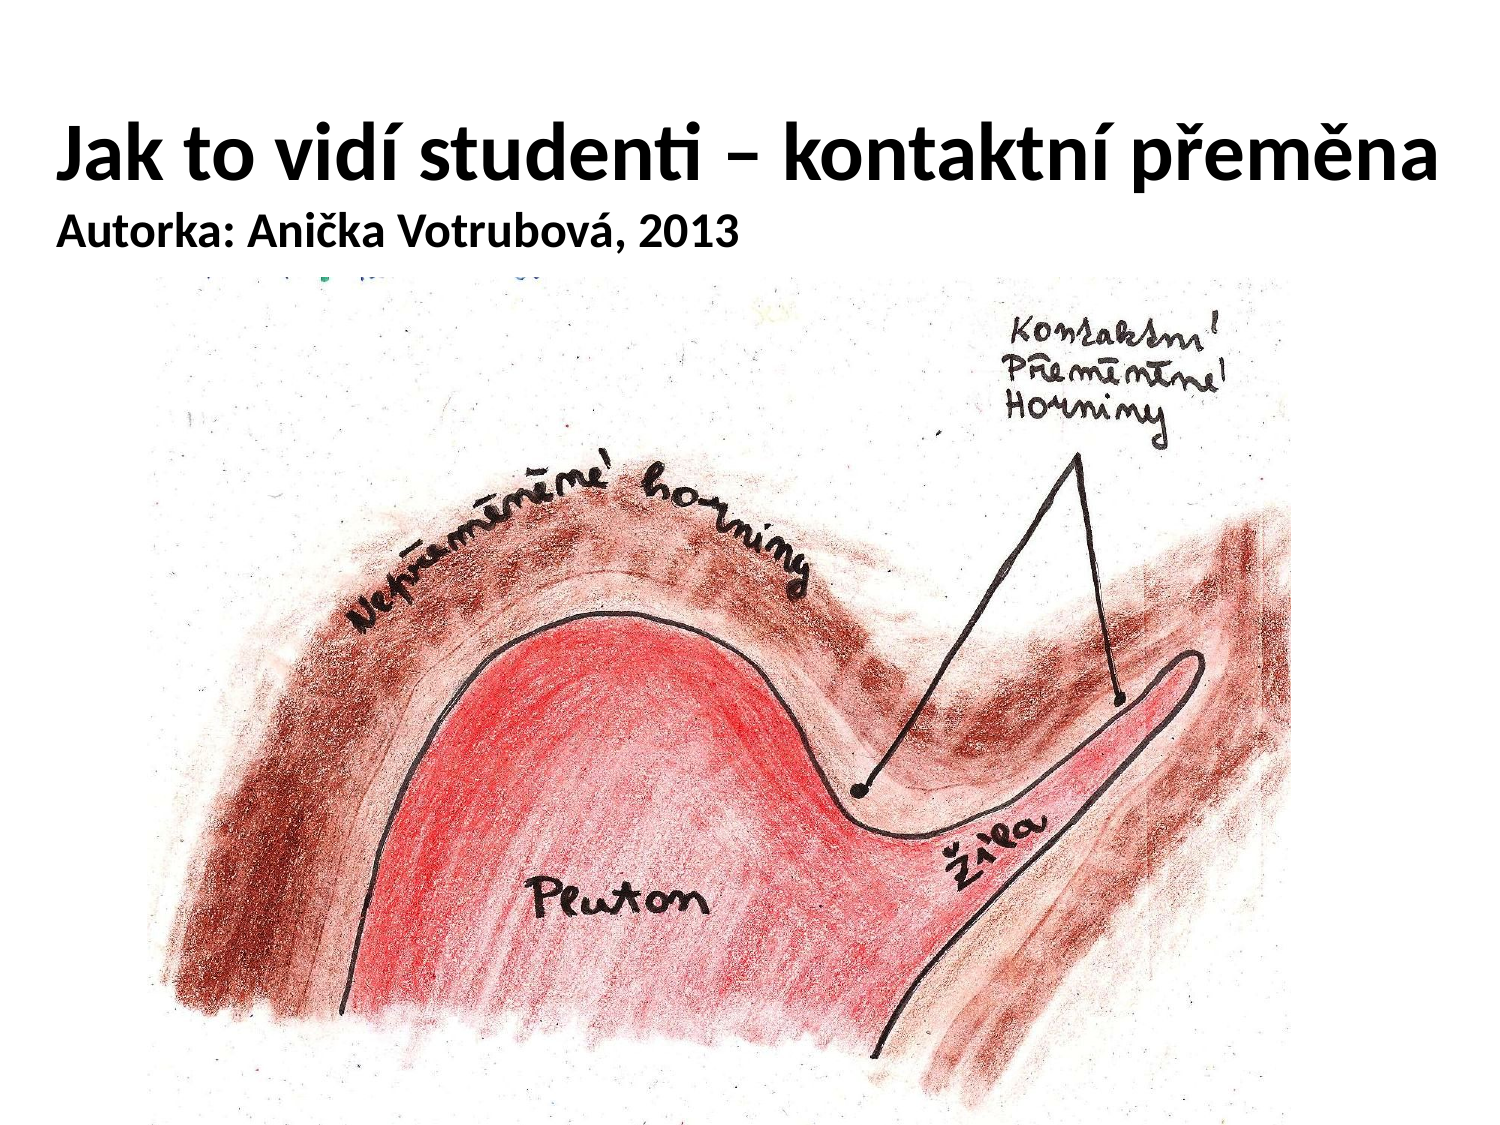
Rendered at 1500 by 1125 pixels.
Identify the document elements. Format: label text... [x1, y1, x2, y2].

picture [147, 277, 1291, 1125]
text_box Jak to vidí studenti – kontaktní přeměna Autorka: Anička Votrubová, 2013 [41, 90, 1500, 265]
